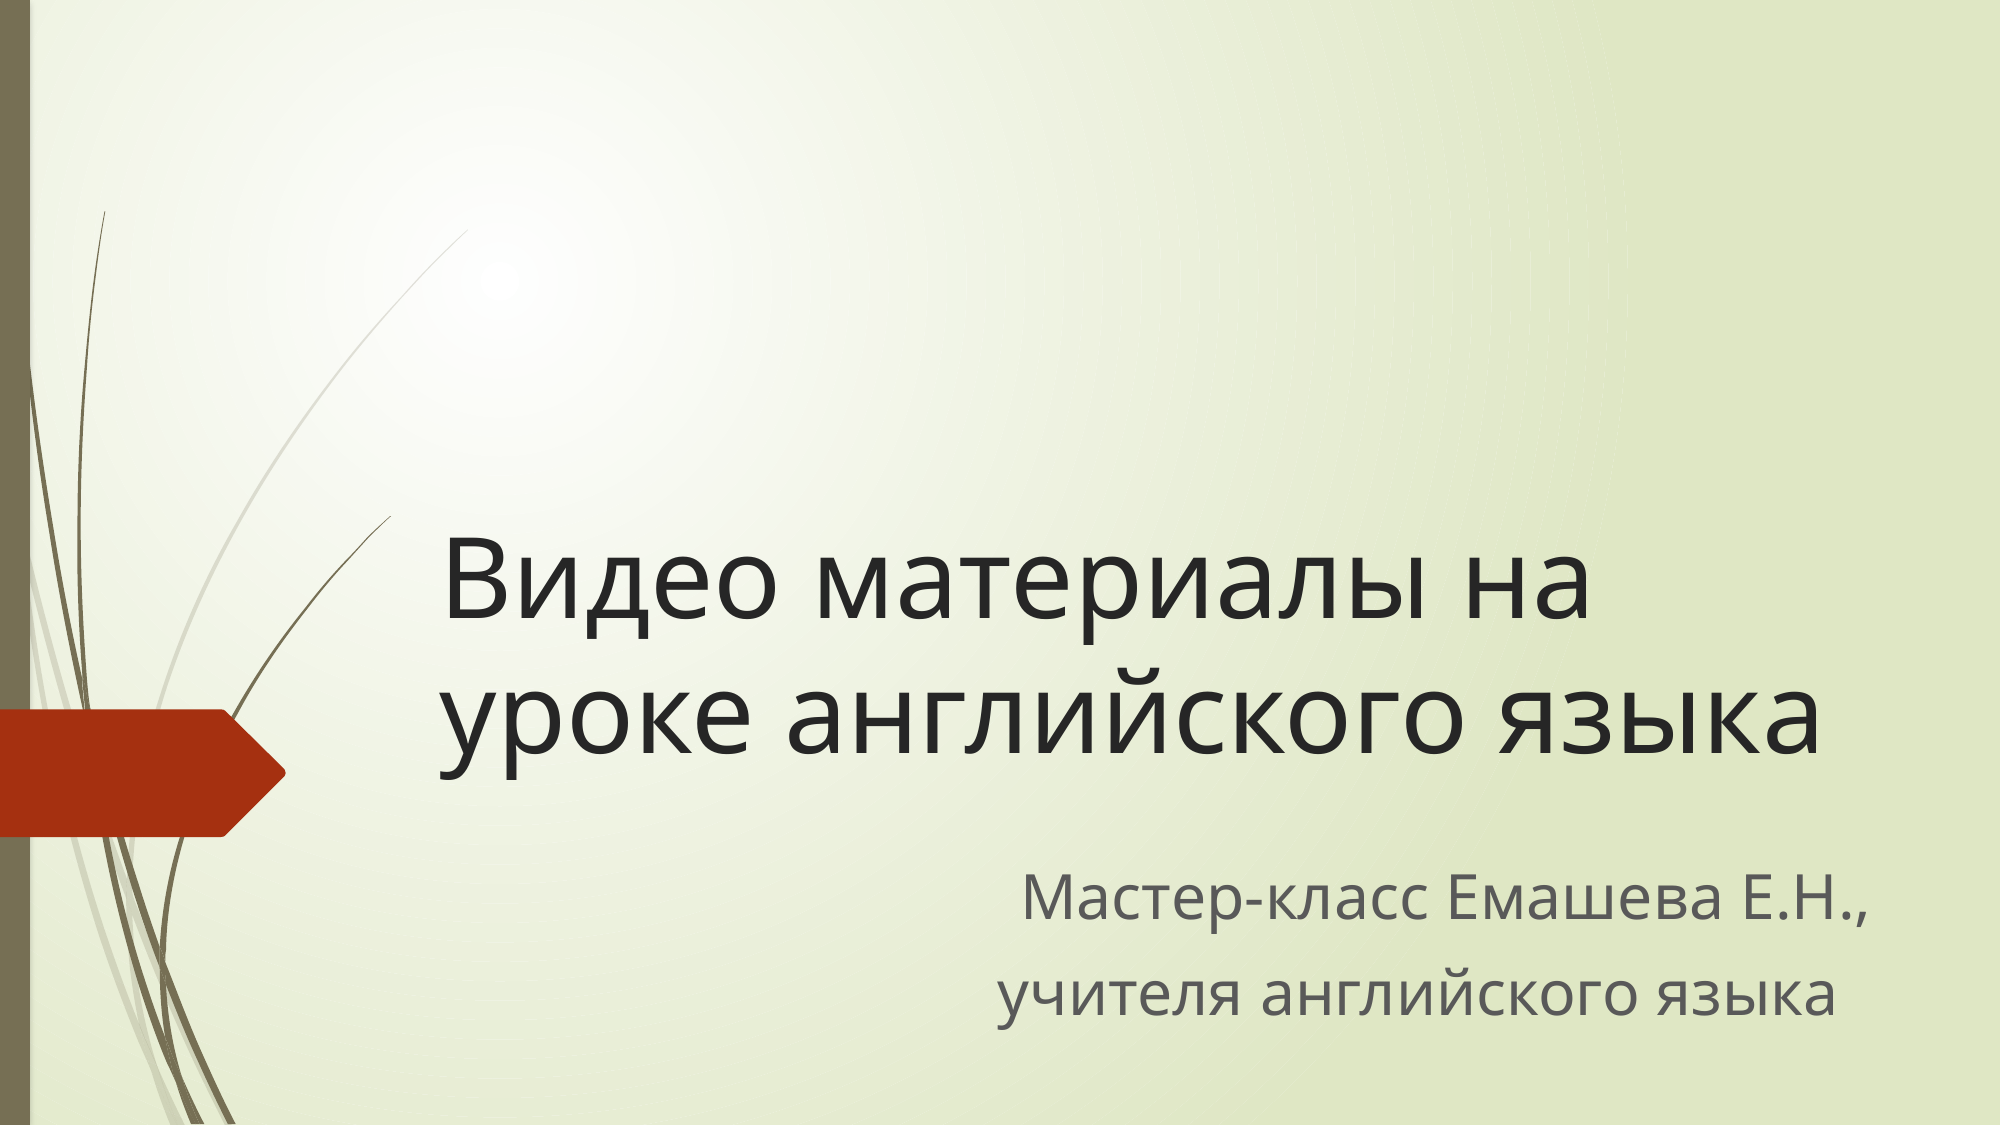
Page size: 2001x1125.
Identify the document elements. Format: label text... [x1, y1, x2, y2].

subtitle Мастер-класс Емашева Е.Н., учителя английского языка [424, 783, 1888, 1079]
title Видео материалы на уроке английского языка [424, 412, 1888, 783]
